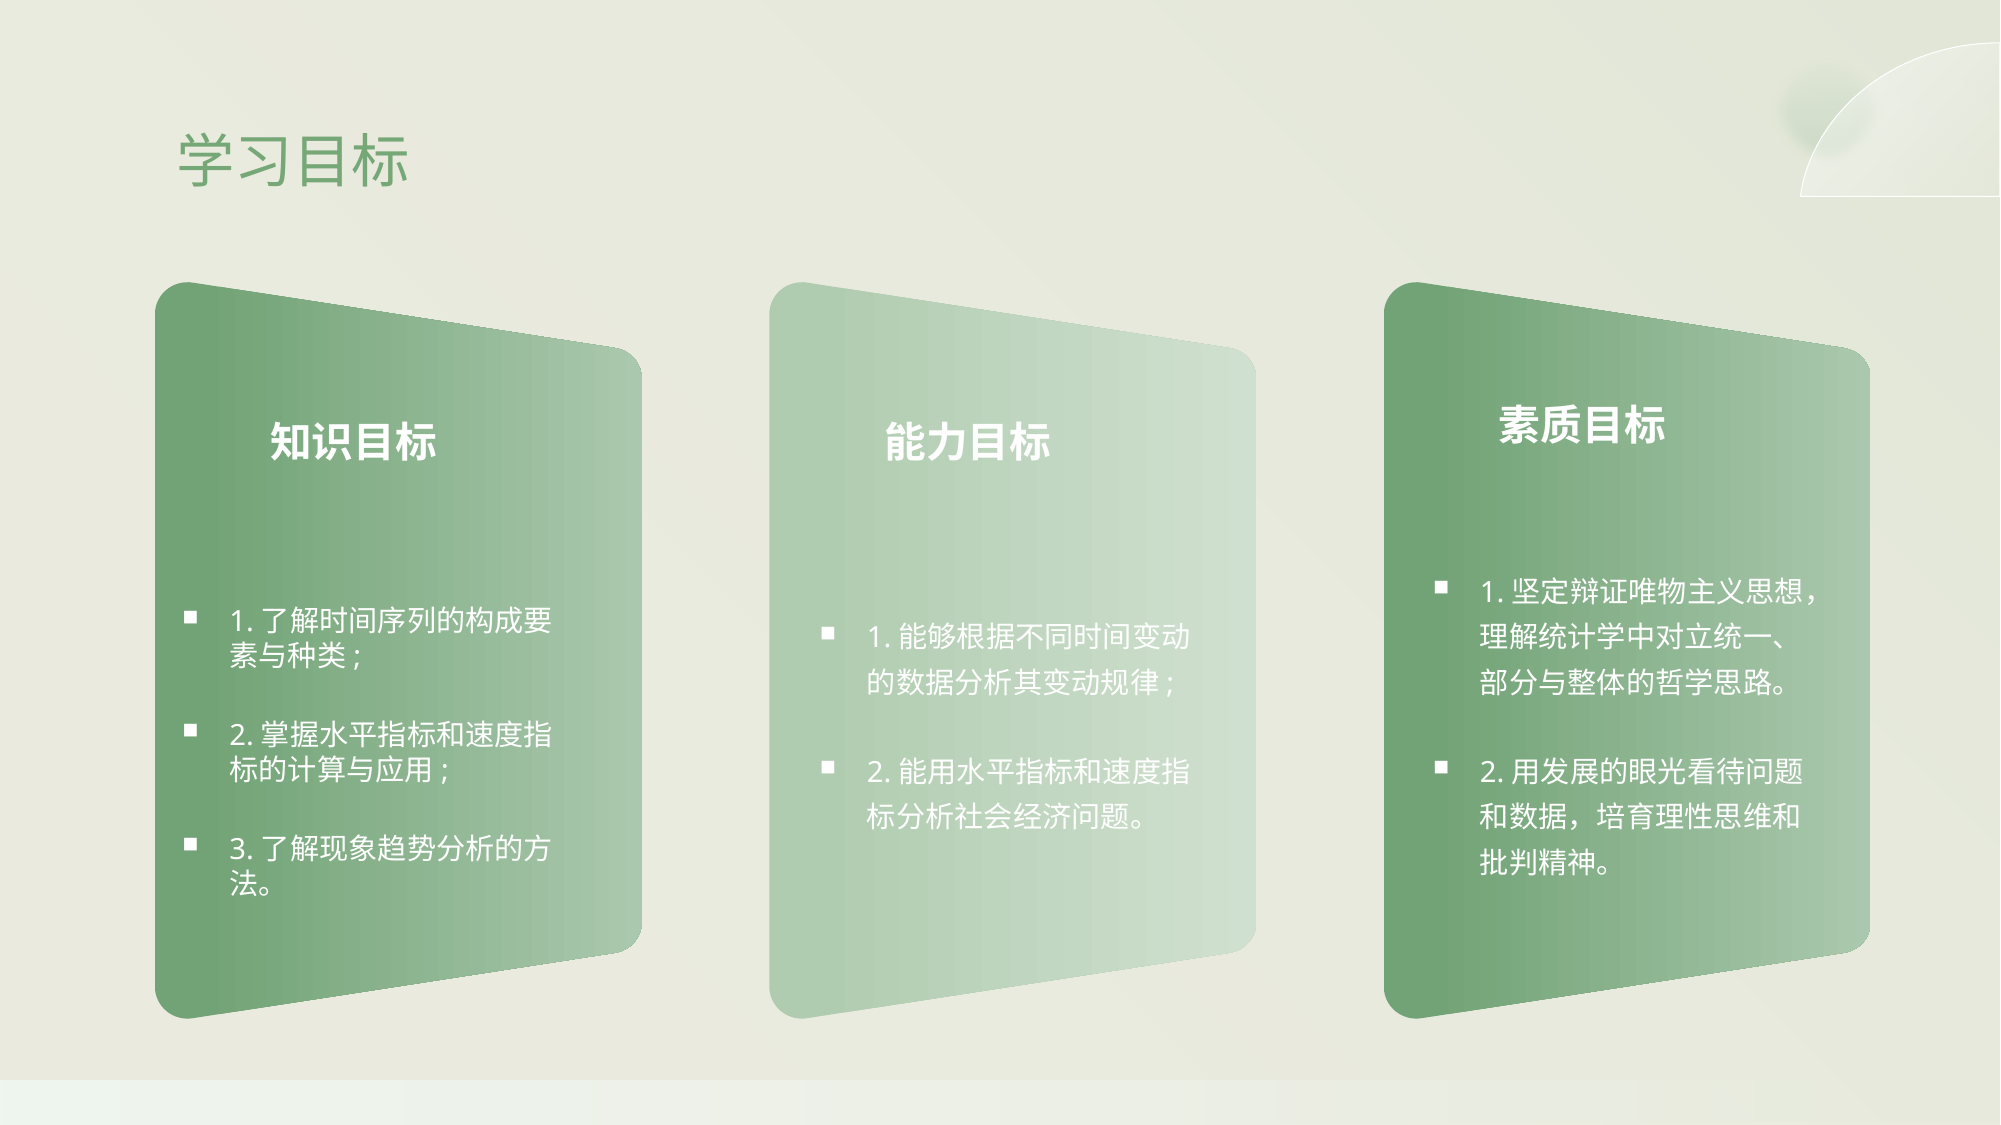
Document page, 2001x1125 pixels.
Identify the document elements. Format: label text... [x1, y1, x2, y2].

text_box [154, 282, 642, 1019]
text_box [769, 282, 1257, 1019]
text_box 1.能够根据不同时间变动的数据分析其变动规律; 2.能用水平指标和速度指标分析社会经济问题。 [819, 562, 1205, 880]
text_box 能力目标 [884, 415, 1216, 482]
text_box 知识目标 [270, 415, 602, 482]
text_box 学习目标 [161, 89, 829, 240]
text_box 1.坚定辩证唯物主义思想，理解统计学中对立统一、部分与整体的哲学思路。 2.用发展的眼光看待问题和数据，培育理性思维和批判精神。 [1433, 562, 1818, 880]
text_box [1383, 282, 1871, 1019]
text_box 1.了解时间序列的构成要素与种类; 2.掌握水平指标和速度指标的计算与应用; 3.了解现象趋势分析的方法。 [182, 592, 567, 911]
text_box 素质目标 [1498, 398, 1830, 465]
text_box [1533, 97, 2000, 248]
